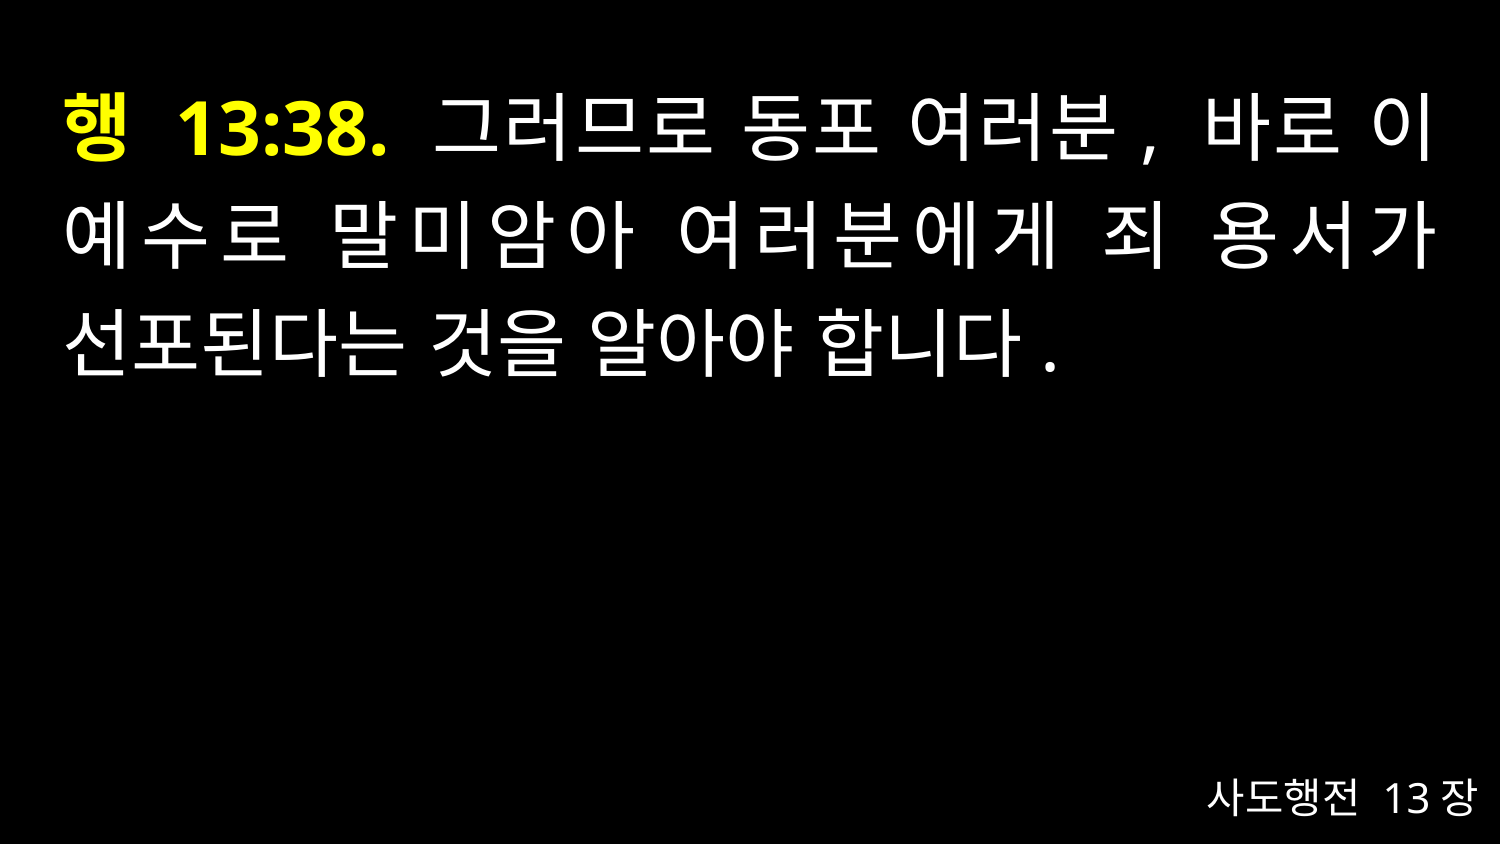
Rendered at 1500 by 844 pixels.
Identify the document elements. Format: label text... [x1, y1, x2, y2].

title 행 13:38. 그러므로 동포 여러분, 바로 이 예수로 말미암아 여러분에게 죄 용서가 선포된다는 것을 알아야 합니다. [0, 0, 1500, 844]
subtitle 사도행전 13장 [916, 770, 1500, 844]
